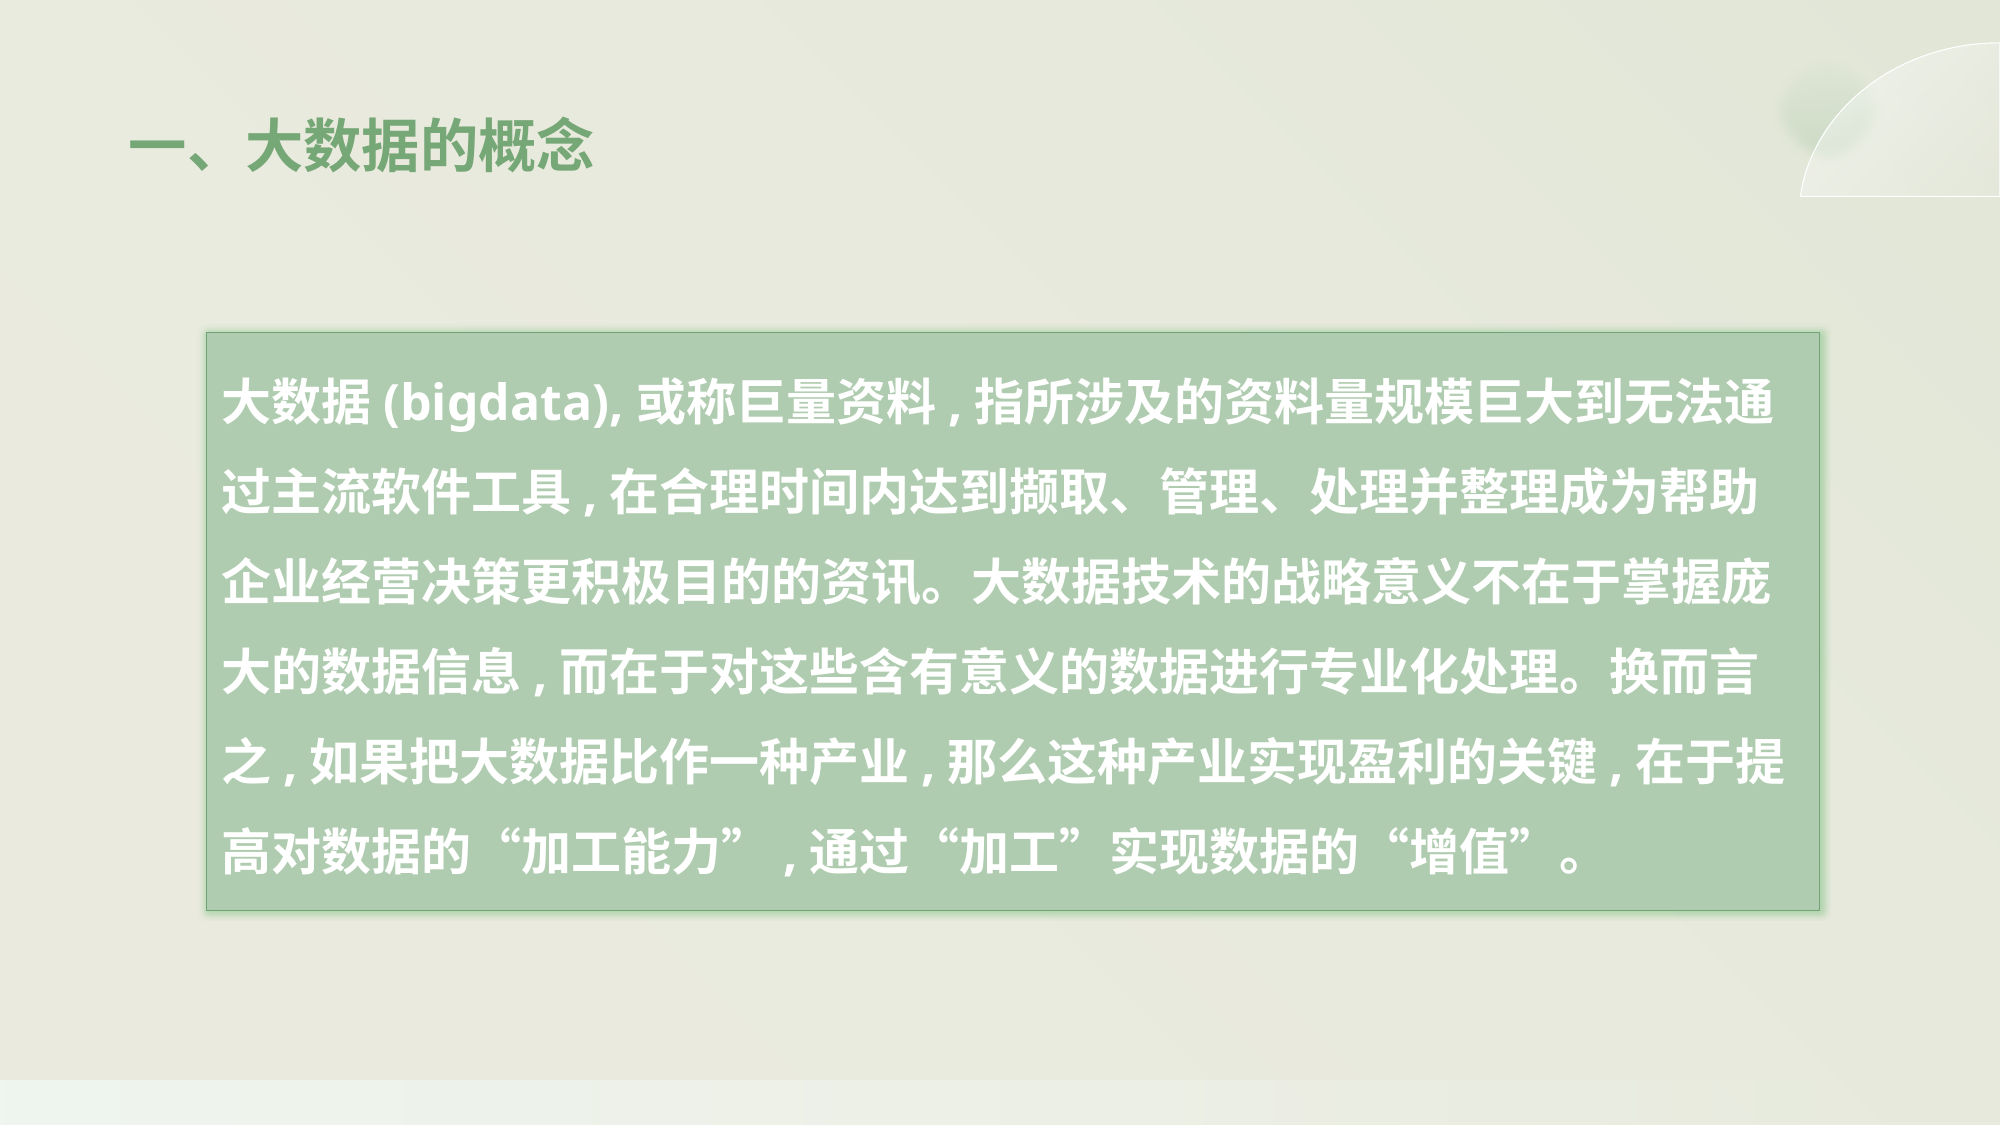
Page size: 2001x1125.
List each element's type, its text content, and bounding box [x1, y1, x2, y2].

text_box 一、大数据的概念 [114, 73, 883, 224]
text_box 大数据(bigdata),或称巨量资料,指所涉及的资料量规模巨大到无法通过主流软件工具,在合理时间内达到撷取、管理、处理并整理成为帮助企业经营决策更积极目的的资讯。大数据技术的战略意义不在于掌握庞大的数据信息,而在于对这些含有意义的数据进行专业化处理。换而言之,如果把大数据比作一种产业,那么这种产业实现盈利的关键,在于提高对数据的“加工能力”,通过“加工”实现数据的“增值”。 [206, 332, 1820, 911]
